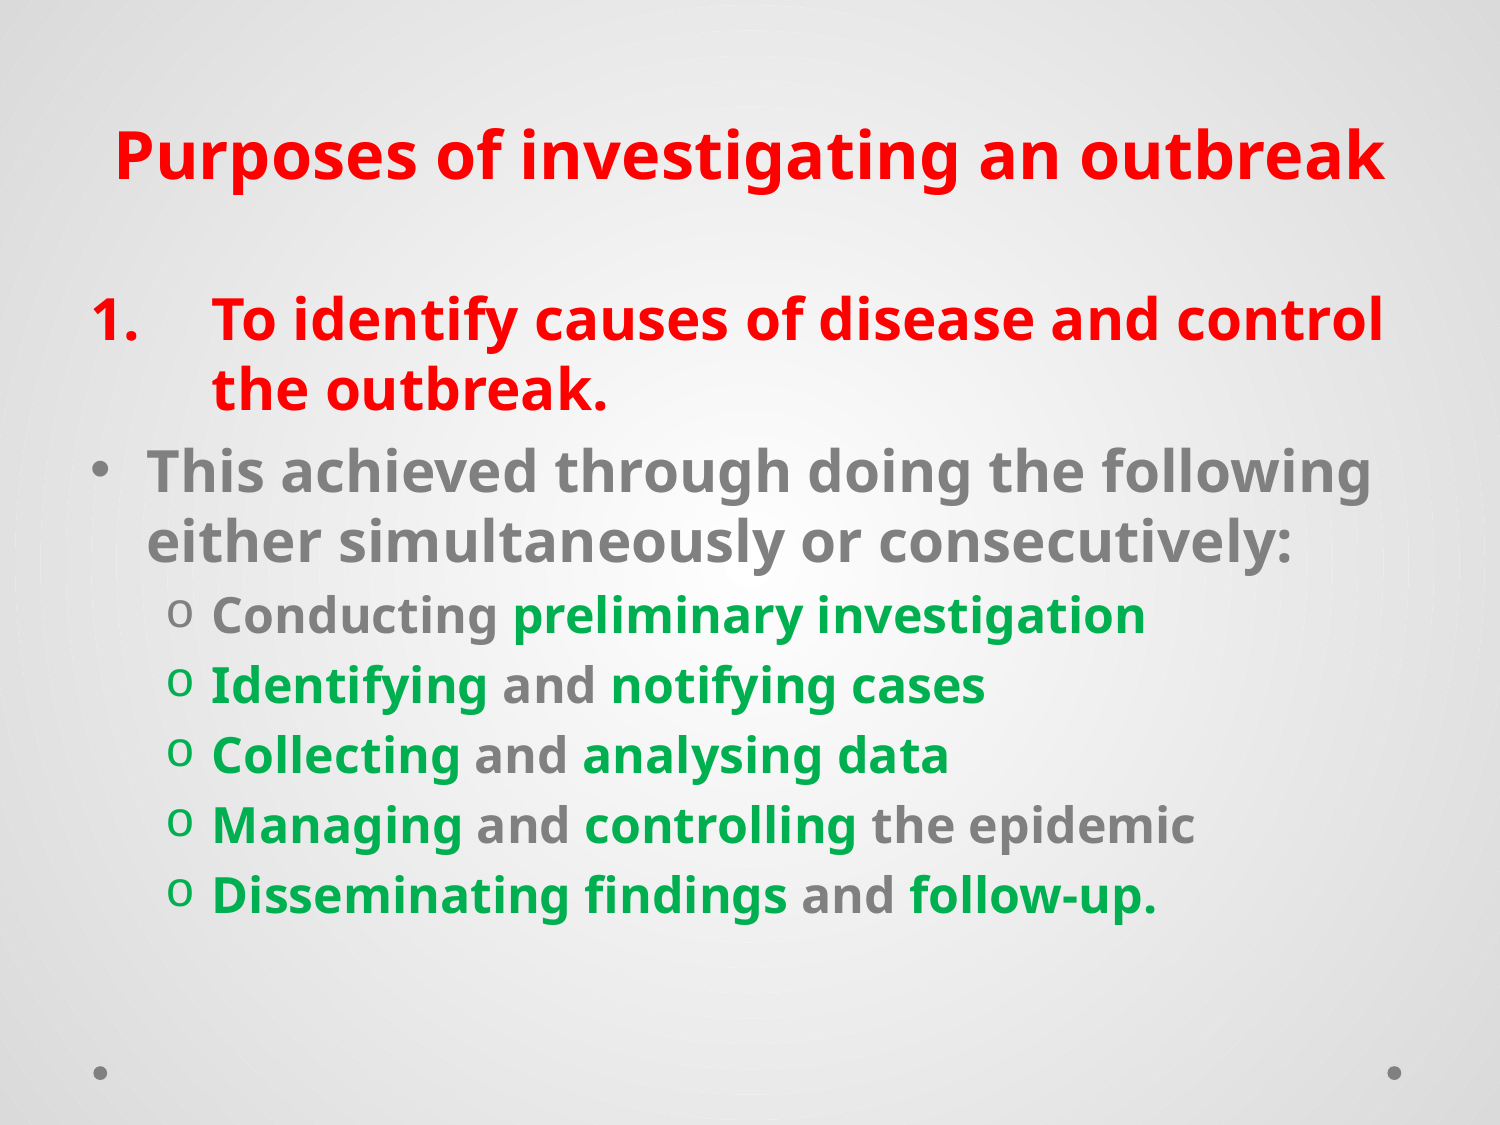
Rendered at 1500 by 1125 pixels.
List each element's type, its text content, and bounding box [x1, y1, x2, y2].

list To identify causes of disease and control the outbreak. This achieved through doing the following either simultaneously or consecutively: Conducting preliminary investigation Identifying and notifying cases Collecting and analysing data Managing and controlling the epidemic Disseminating findings and follow-up. [75, 275, 1425, 1055]
title Purposes of investigating an outbreak [75, 75, 1425, 200]
